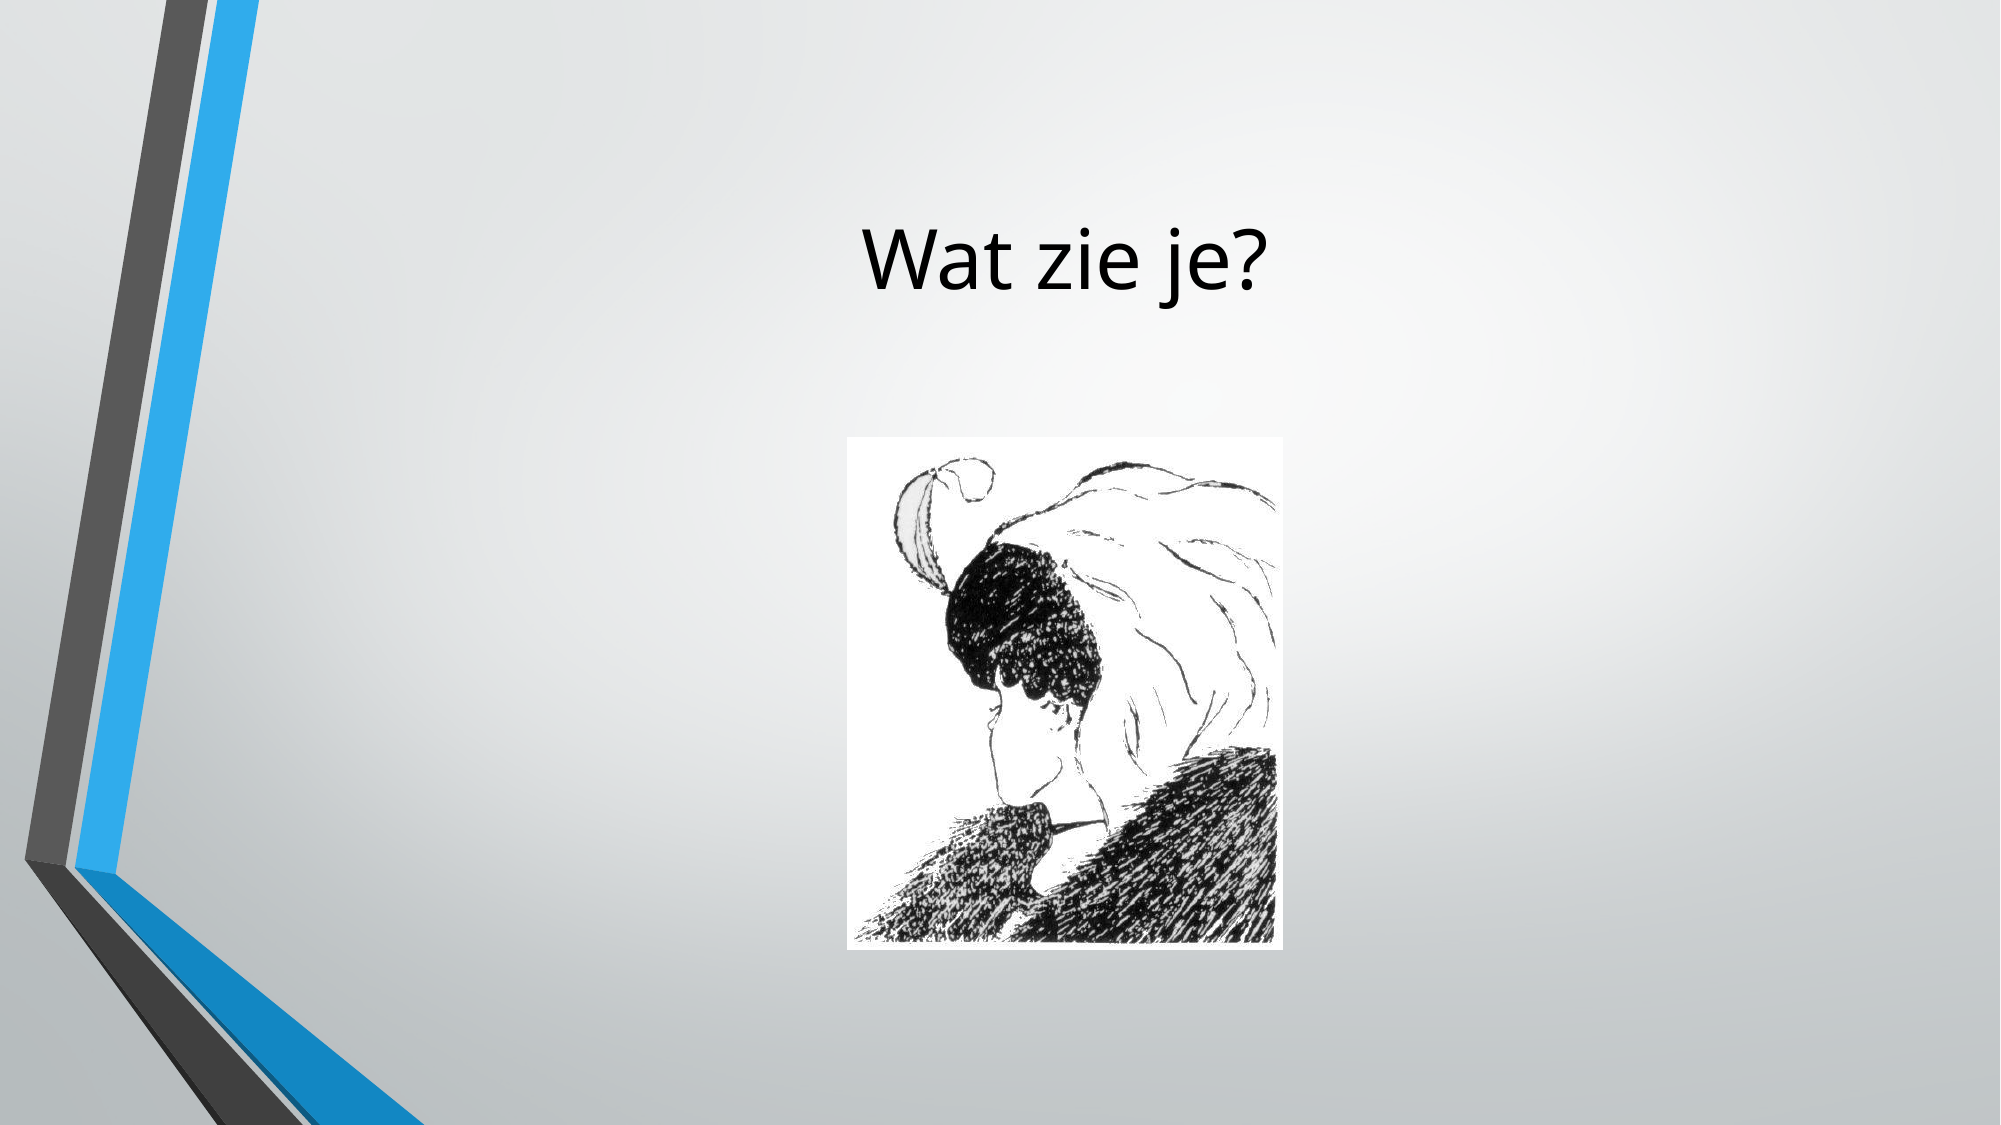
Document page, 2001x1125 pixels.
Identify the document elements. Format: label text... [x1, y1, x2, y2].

title Wat zie je? [243, 112, 1887, 400]
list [847, 437, 1283, 951]
